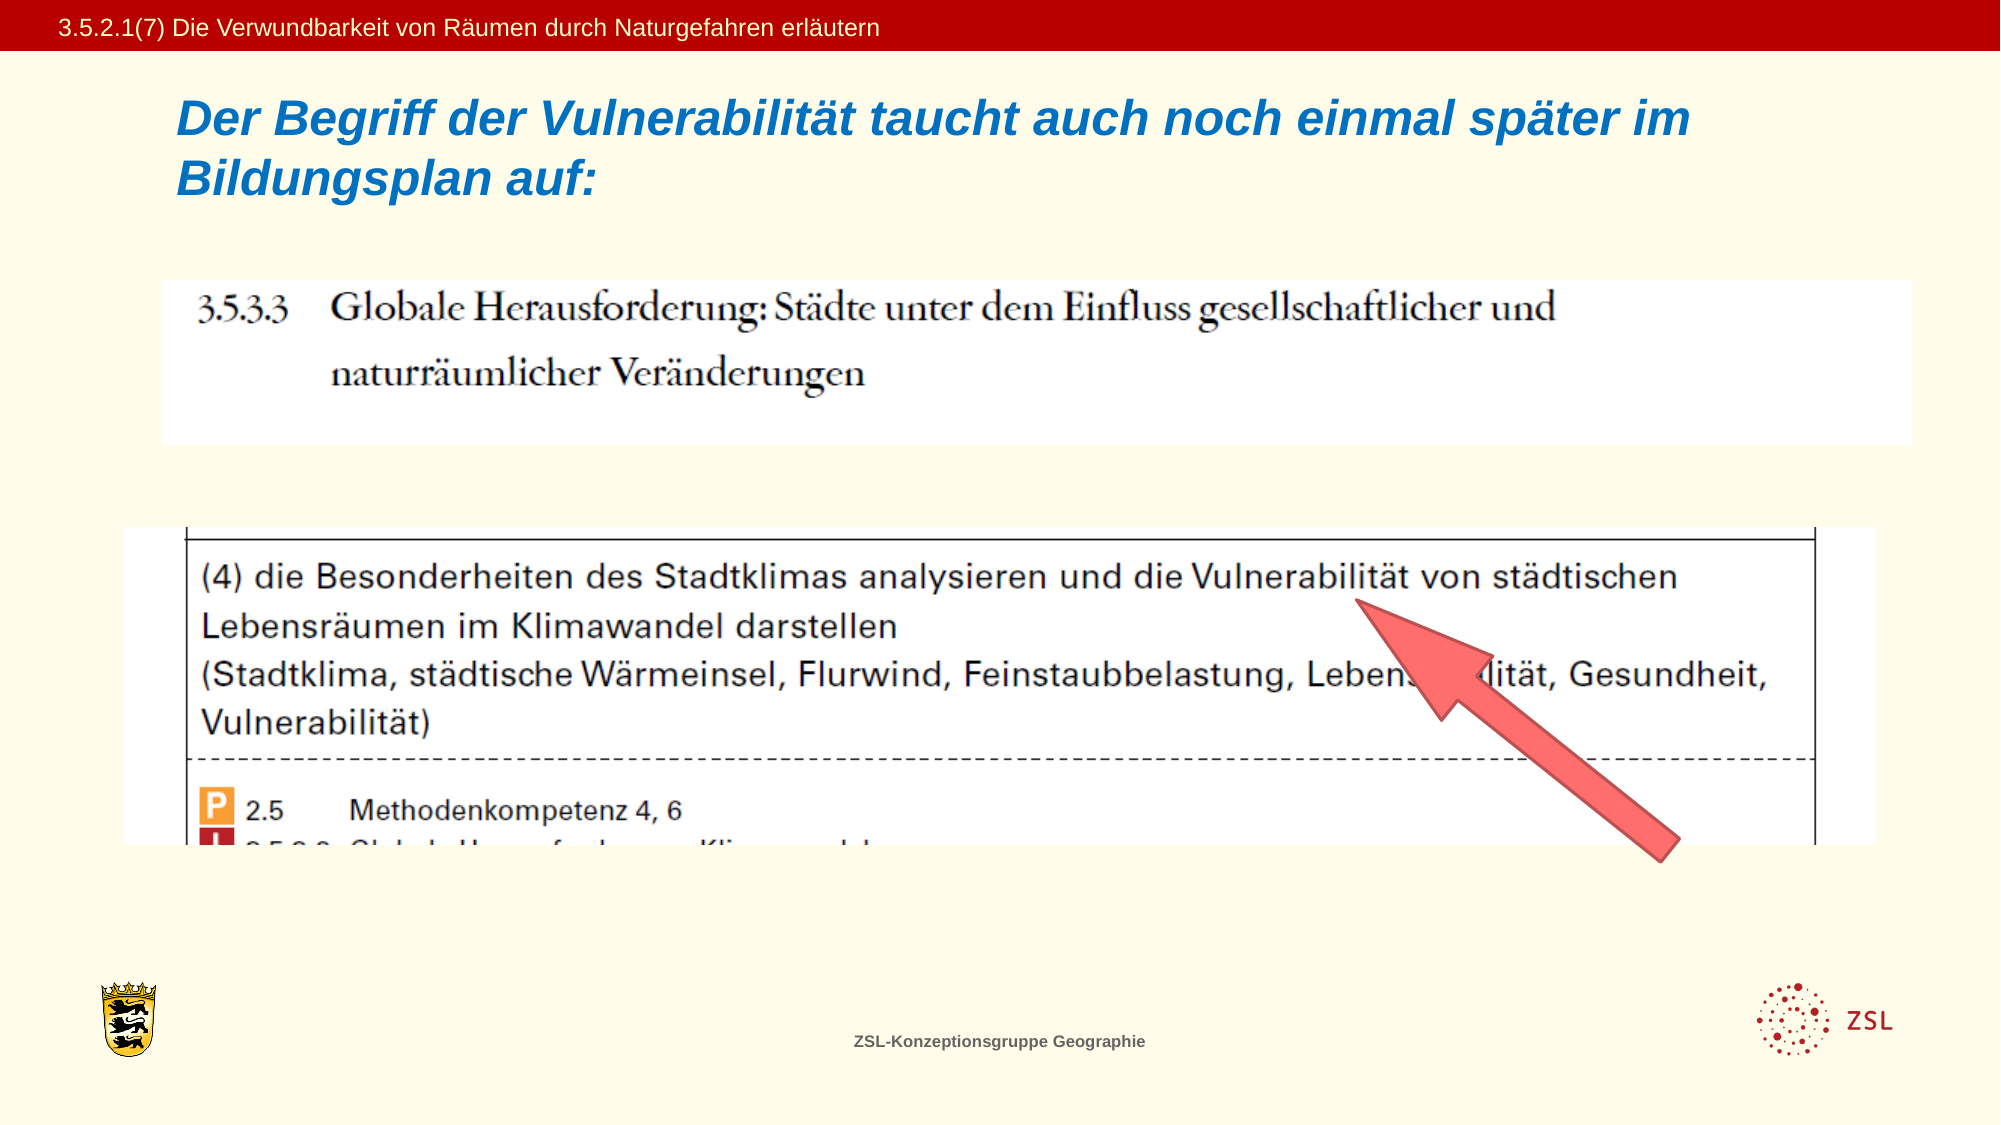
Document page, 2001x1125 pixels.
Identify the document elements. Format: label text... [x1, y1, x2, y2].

text_box 3.5.2.1(7) Die Verwundbarkeit von Räumen durch Naturgefahren erläutern [43, 4, 1866, 57]
text_box Der Begriff der Vulnerabilität taucht auch noch einmal später im Bildungsplan auf: [161, 78, 1780, 215]
footer ZSL-Konzeptionsgruppe Geographie [704, 1023, 1296, 1083]
text_box [1652, 856, 1666, 863]
picture [99, 979, 158, 1059]
picture [123, 526, 1877, 845]
picture [161, 279, 1913, 445]
